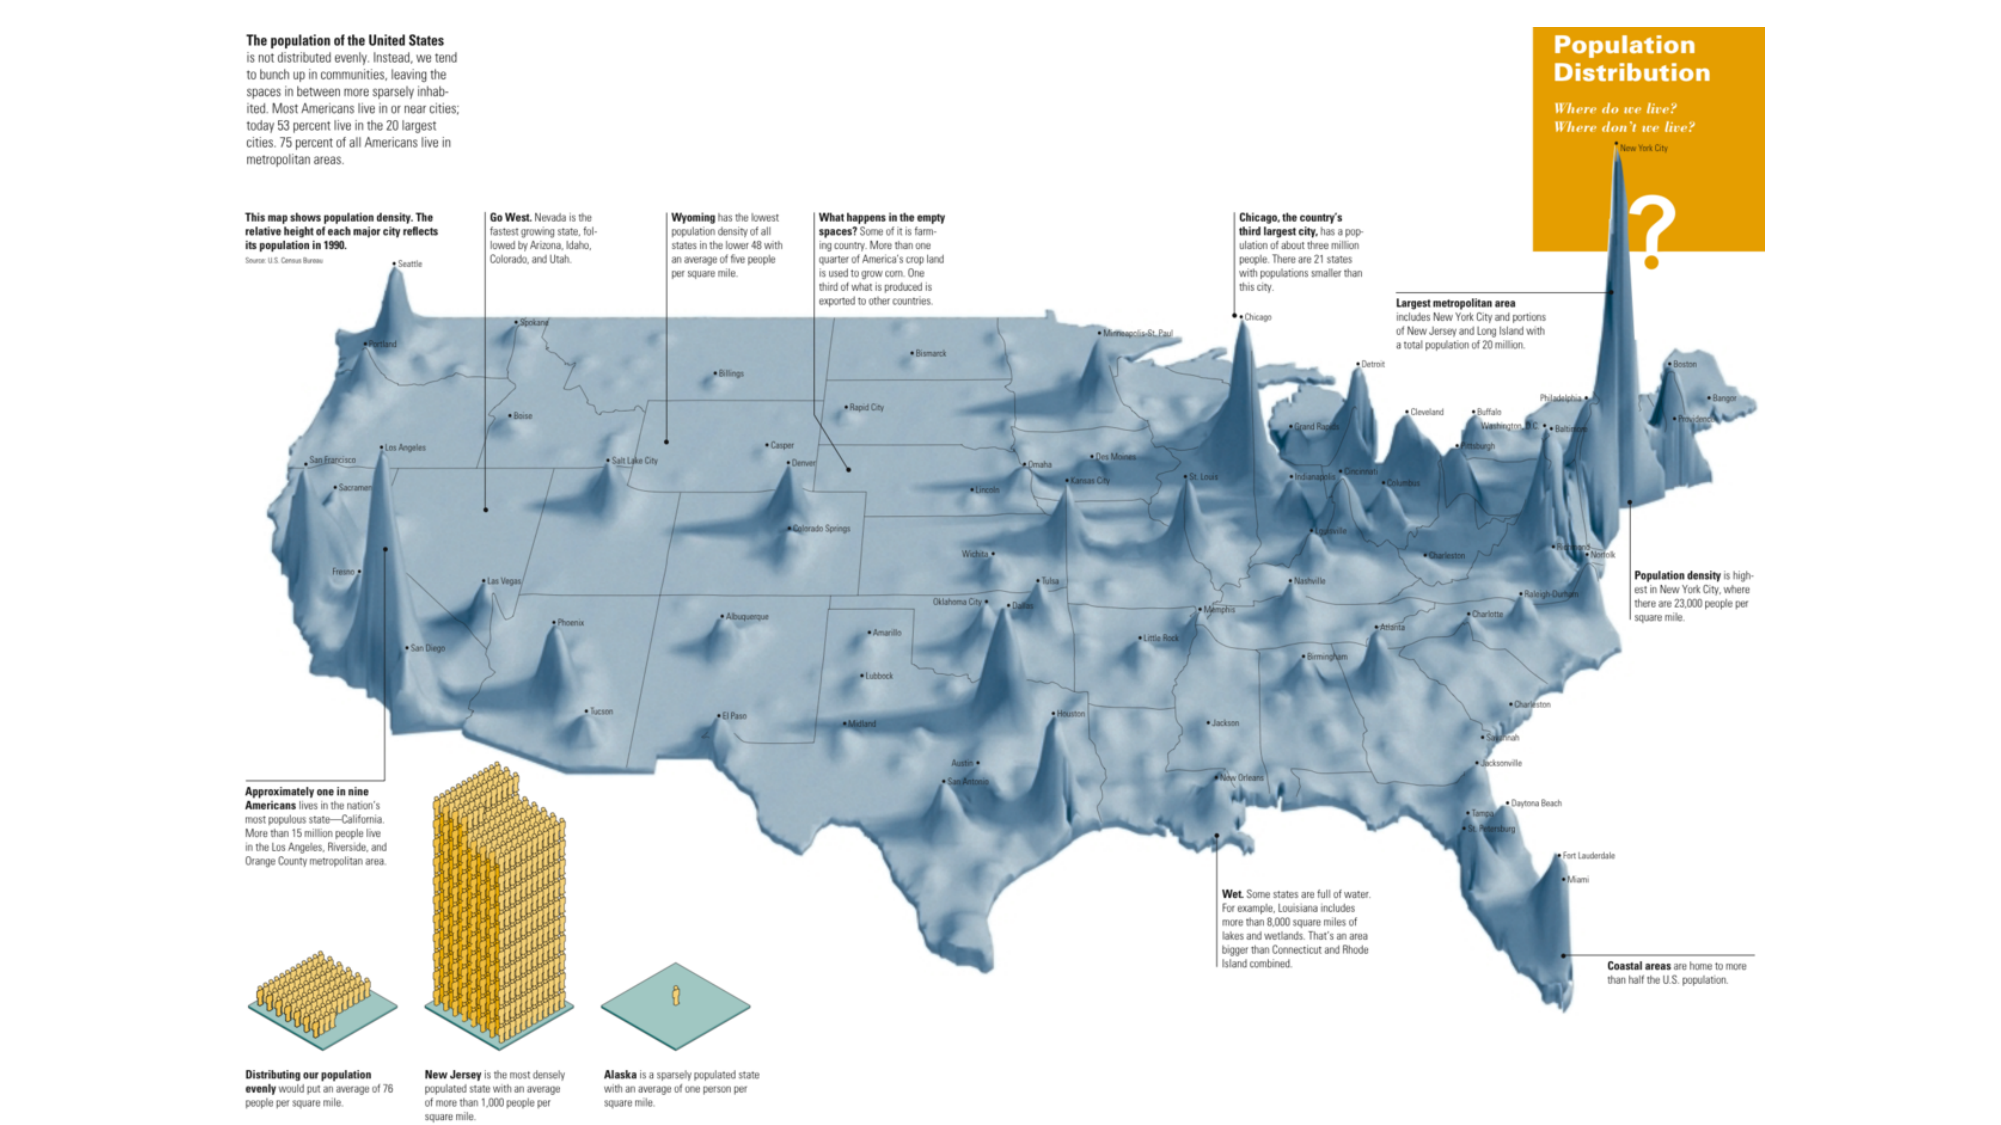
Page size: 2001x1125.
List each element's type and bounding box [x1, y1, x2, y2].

list [235, 27, 1765, 1125]
